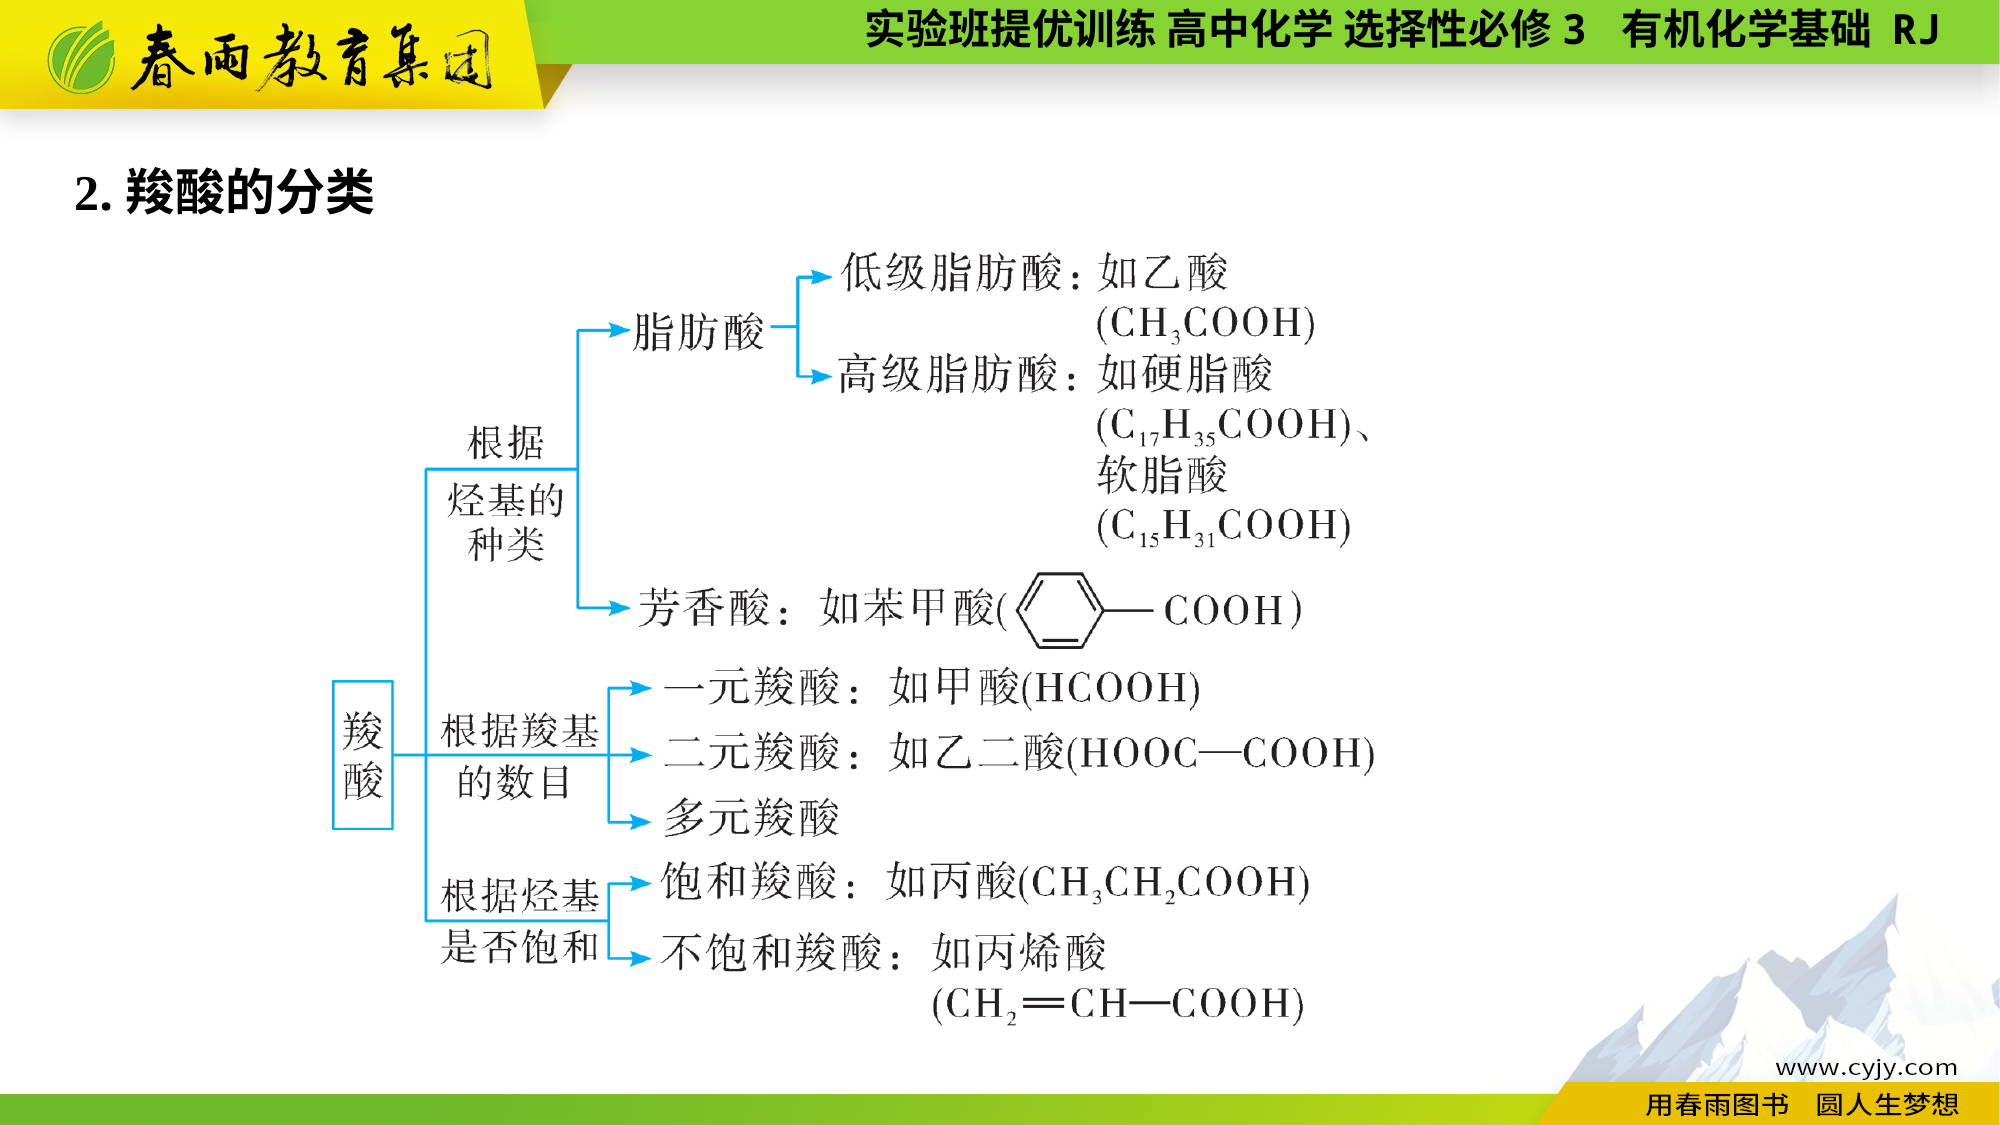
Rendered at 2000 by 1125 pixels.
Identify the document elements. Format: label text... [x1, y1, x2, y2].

list 2.羧酸的分类 [59, 122, 1944, 217]
picture [0, 0, 2000, 1125]
